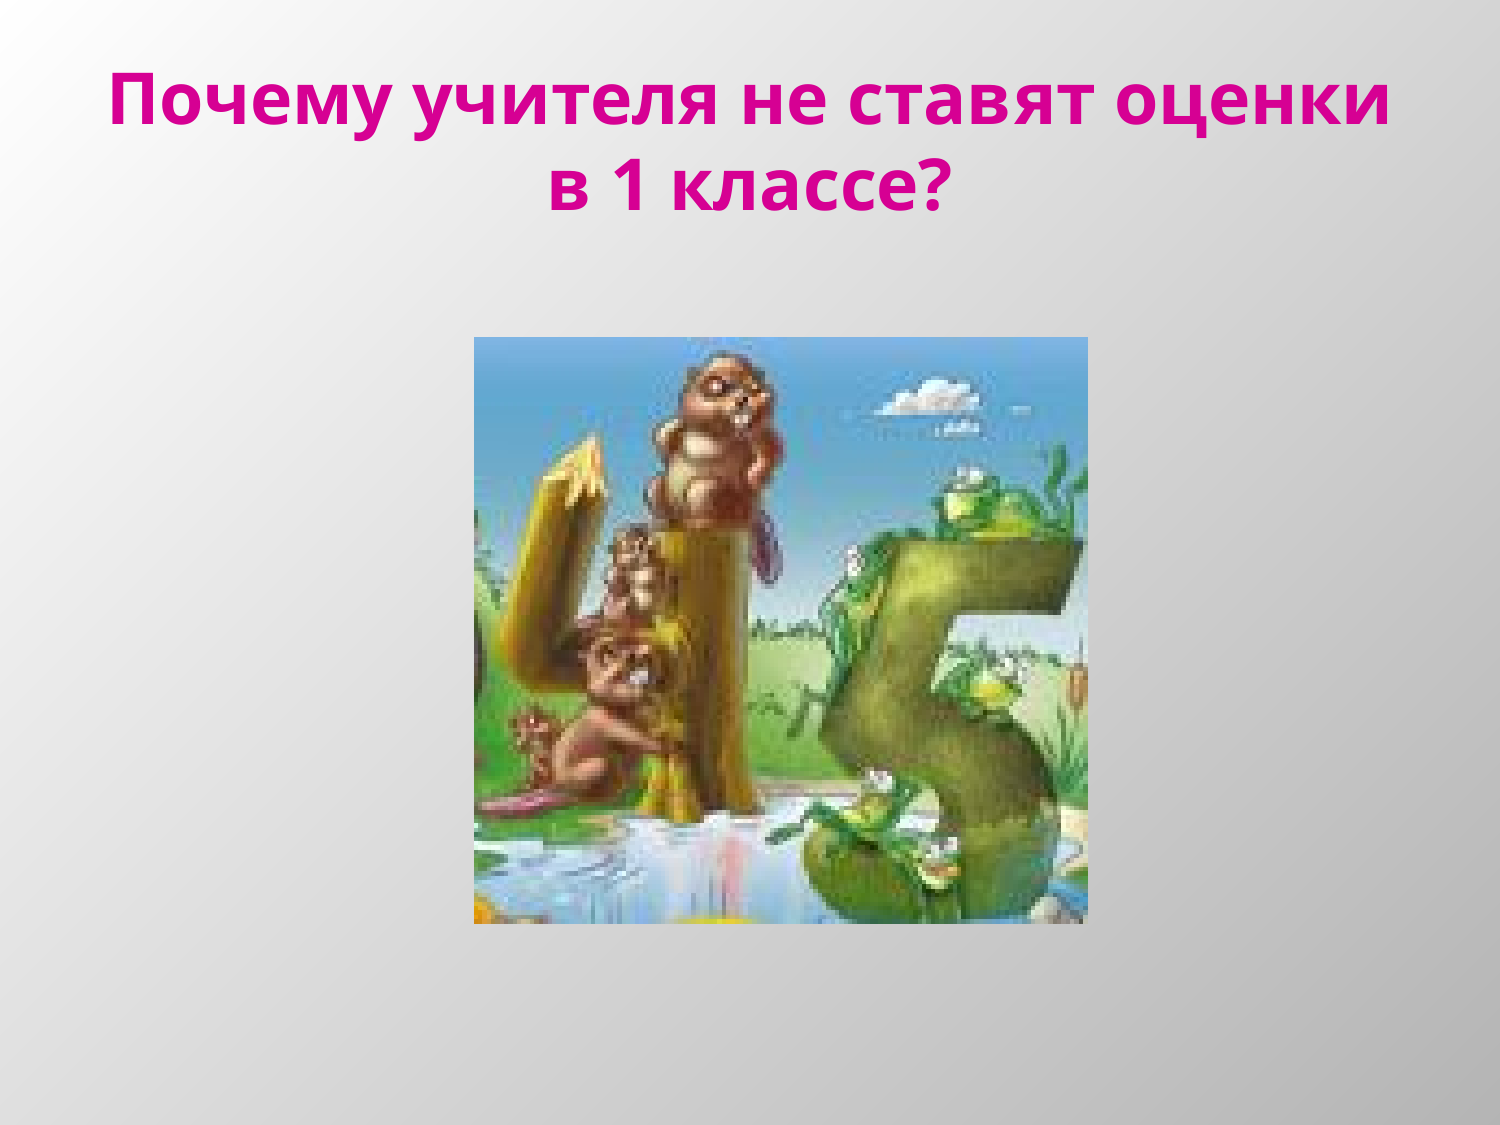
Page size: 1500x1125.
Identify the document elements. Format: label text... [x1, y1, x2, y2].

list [474, 336, 1088, 924]
title Почему учителя не ставят оценки в 1 классе? [75, 45, 1425, 233]
